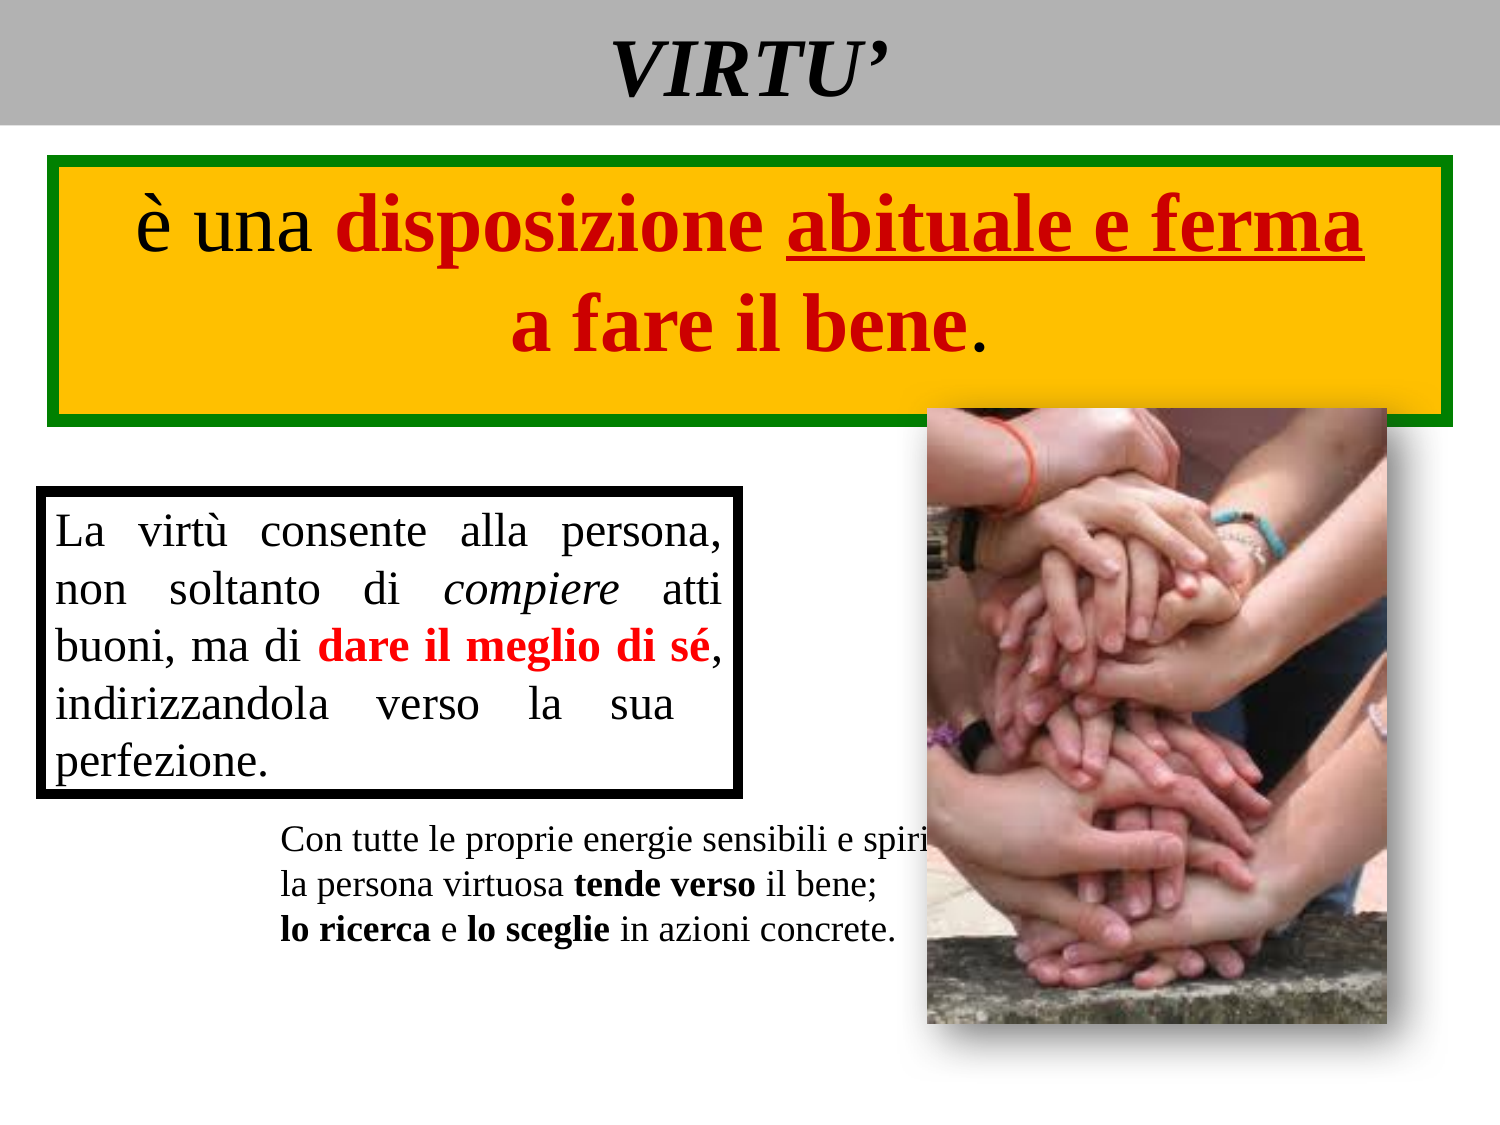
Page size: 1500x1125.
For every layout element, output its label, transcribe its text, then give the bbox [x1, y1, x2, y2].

title VIRTU’ [0, 0, 1500, 126]
text_box è una disposizione abituale e ferma a fare il bene. [53, 160, 1447, 421]
text_box Con tutte le proprie energie sensibili e spirituali la persona virtuosa tende verso il bene; lo ricerca e lo sceglie in azioni concrete. [265, 806, 909, 957]
text_box La virtù consente alla persona, non soltanto di compiere atti buoni, ma di dare il meglio di sé, indirizzandola verso la sua perfezione. [41, 491, 738, 794]
picture [926, 408, 1388, 1024]
